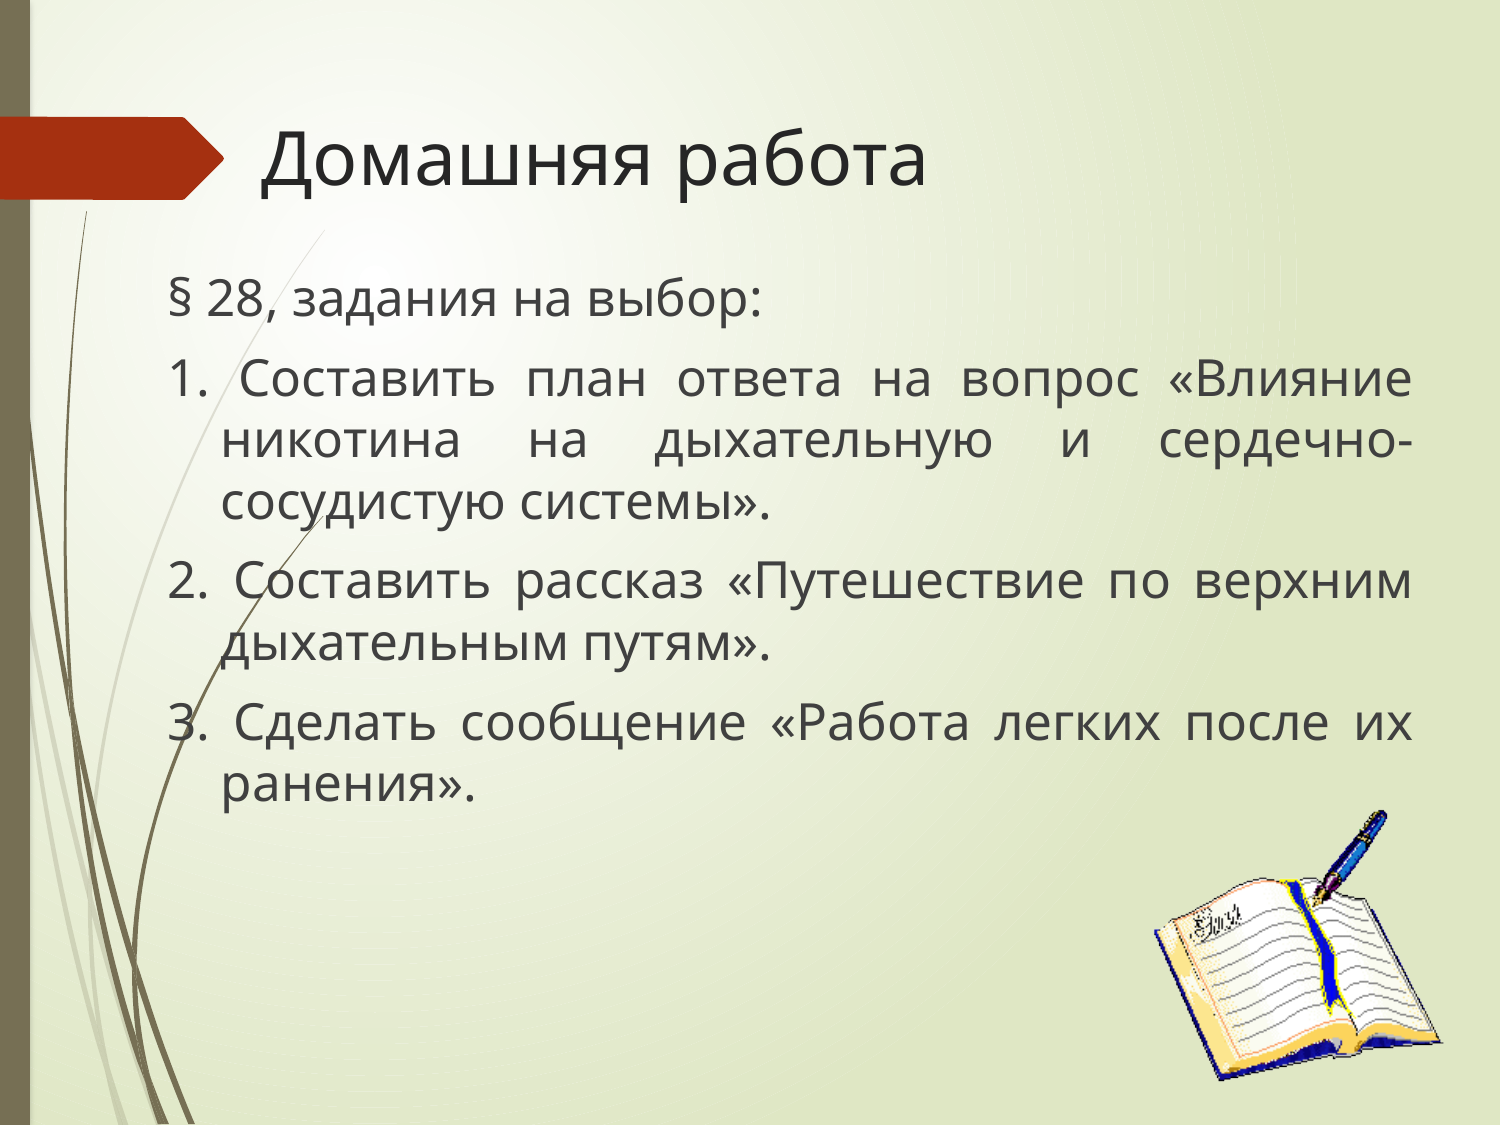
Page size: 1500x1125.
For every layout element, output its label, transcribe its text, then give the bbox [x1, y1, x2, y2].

picture [1148, 796, 1466, 1088]
title Домашняя работа [246, 102, 1400, 257]
list § 28, задания на выбор: 1. Составить план ответа на вопрос «Влияние никотина на дыхательную и сердечно-сосудистую системы». 2. Составить рассказ «Путешествие по верхним дыхательным путям». 3. Сделать сообщение «Работа легких после их ранения». [152, 257, 1430, 821]
